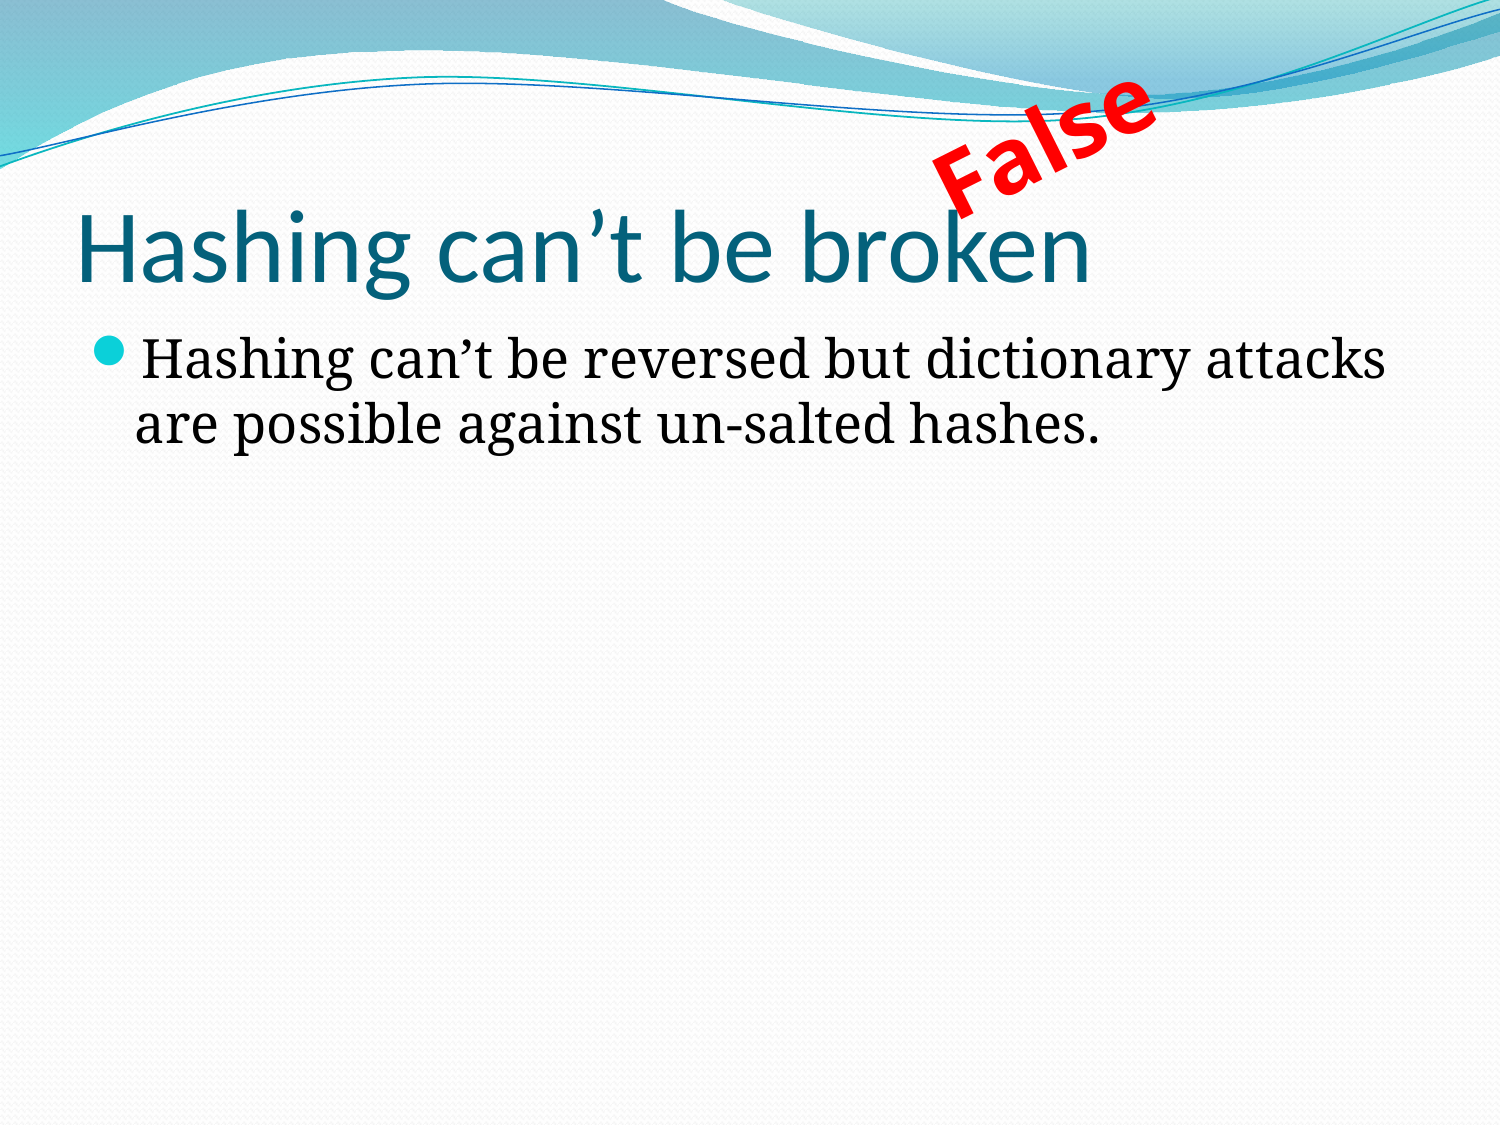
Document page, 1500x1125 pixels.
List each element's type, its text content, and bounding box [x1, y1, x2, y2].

title Hashing can’t be broken [75, 115, 1425, 303]
text_box False [800, 0, 1285, 302]
list Hashing can’t be reversed but dictionary attacks are possible against un-salted hashes. [75, 317, 1425, 1038]
